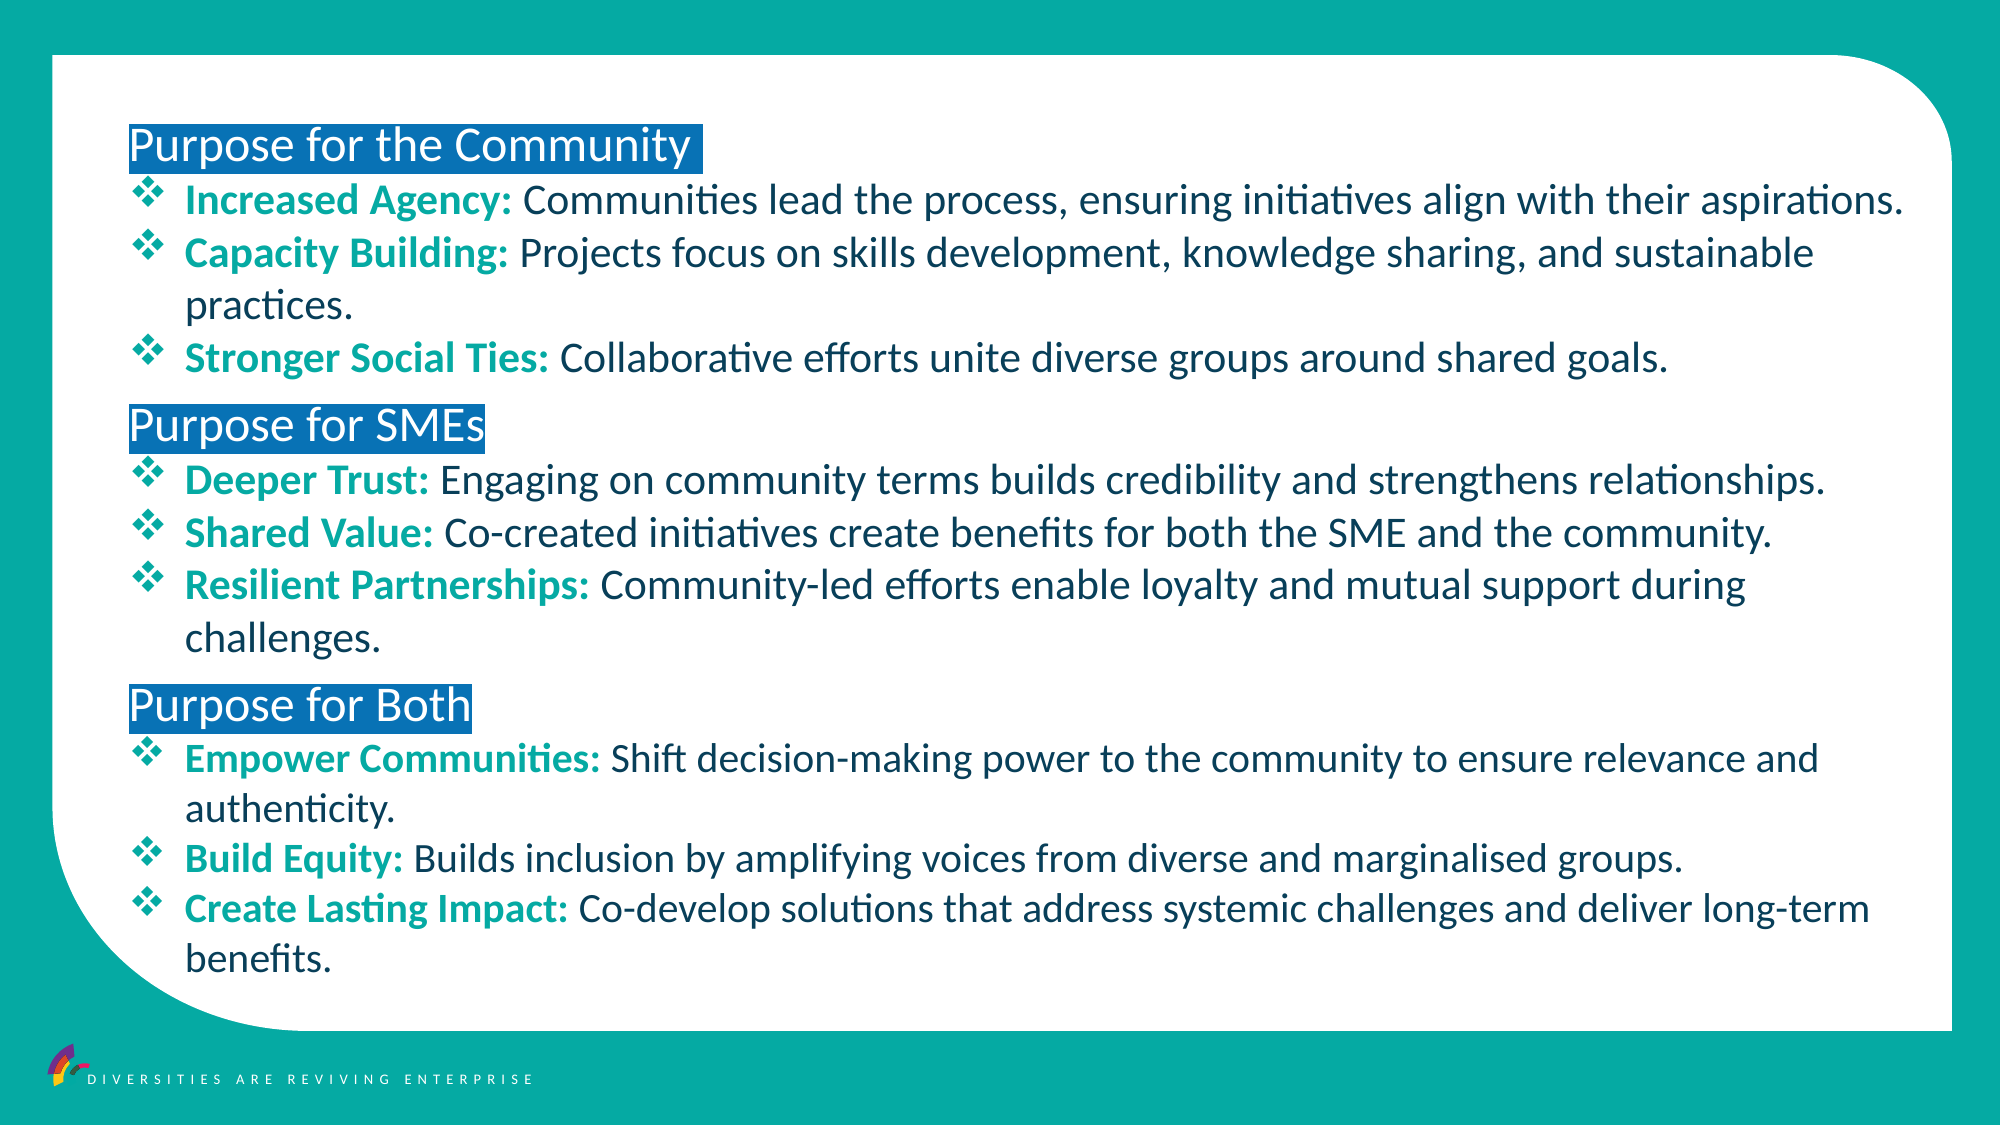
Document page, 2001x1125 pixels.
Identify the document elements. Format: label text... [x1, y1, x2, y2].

list Purpose for the Community Increased Agency: Communities lead the process, ensuring initiatives align with their aspirations. Capacity Building: Projects focus on skills development, knowledge sharing, and sustainable practices. Stronger Social Ties: Collaborative efforts unite diverse groups around shared goals. Purpose for SMEs Deeper Trust: Engaging on community terms builds credibility and strengthens relationships. Shared Value: Co-created initiatives create benefits for both the SME and the community. Resilient Partnerships: Community-led efforts enable loyalty and mutual support during challenges. Purpose for Both Empower Communities: Shift decision-making power to the community to ensure relevance and authenticity. Build Equity: Builds inclusion by amplifying voices from diverse and marginalised groups. Create Lasting Impact: Co-develop solutions that address systemic challenges and deliver long-term benefits. [113, 103, 1946, 736]
